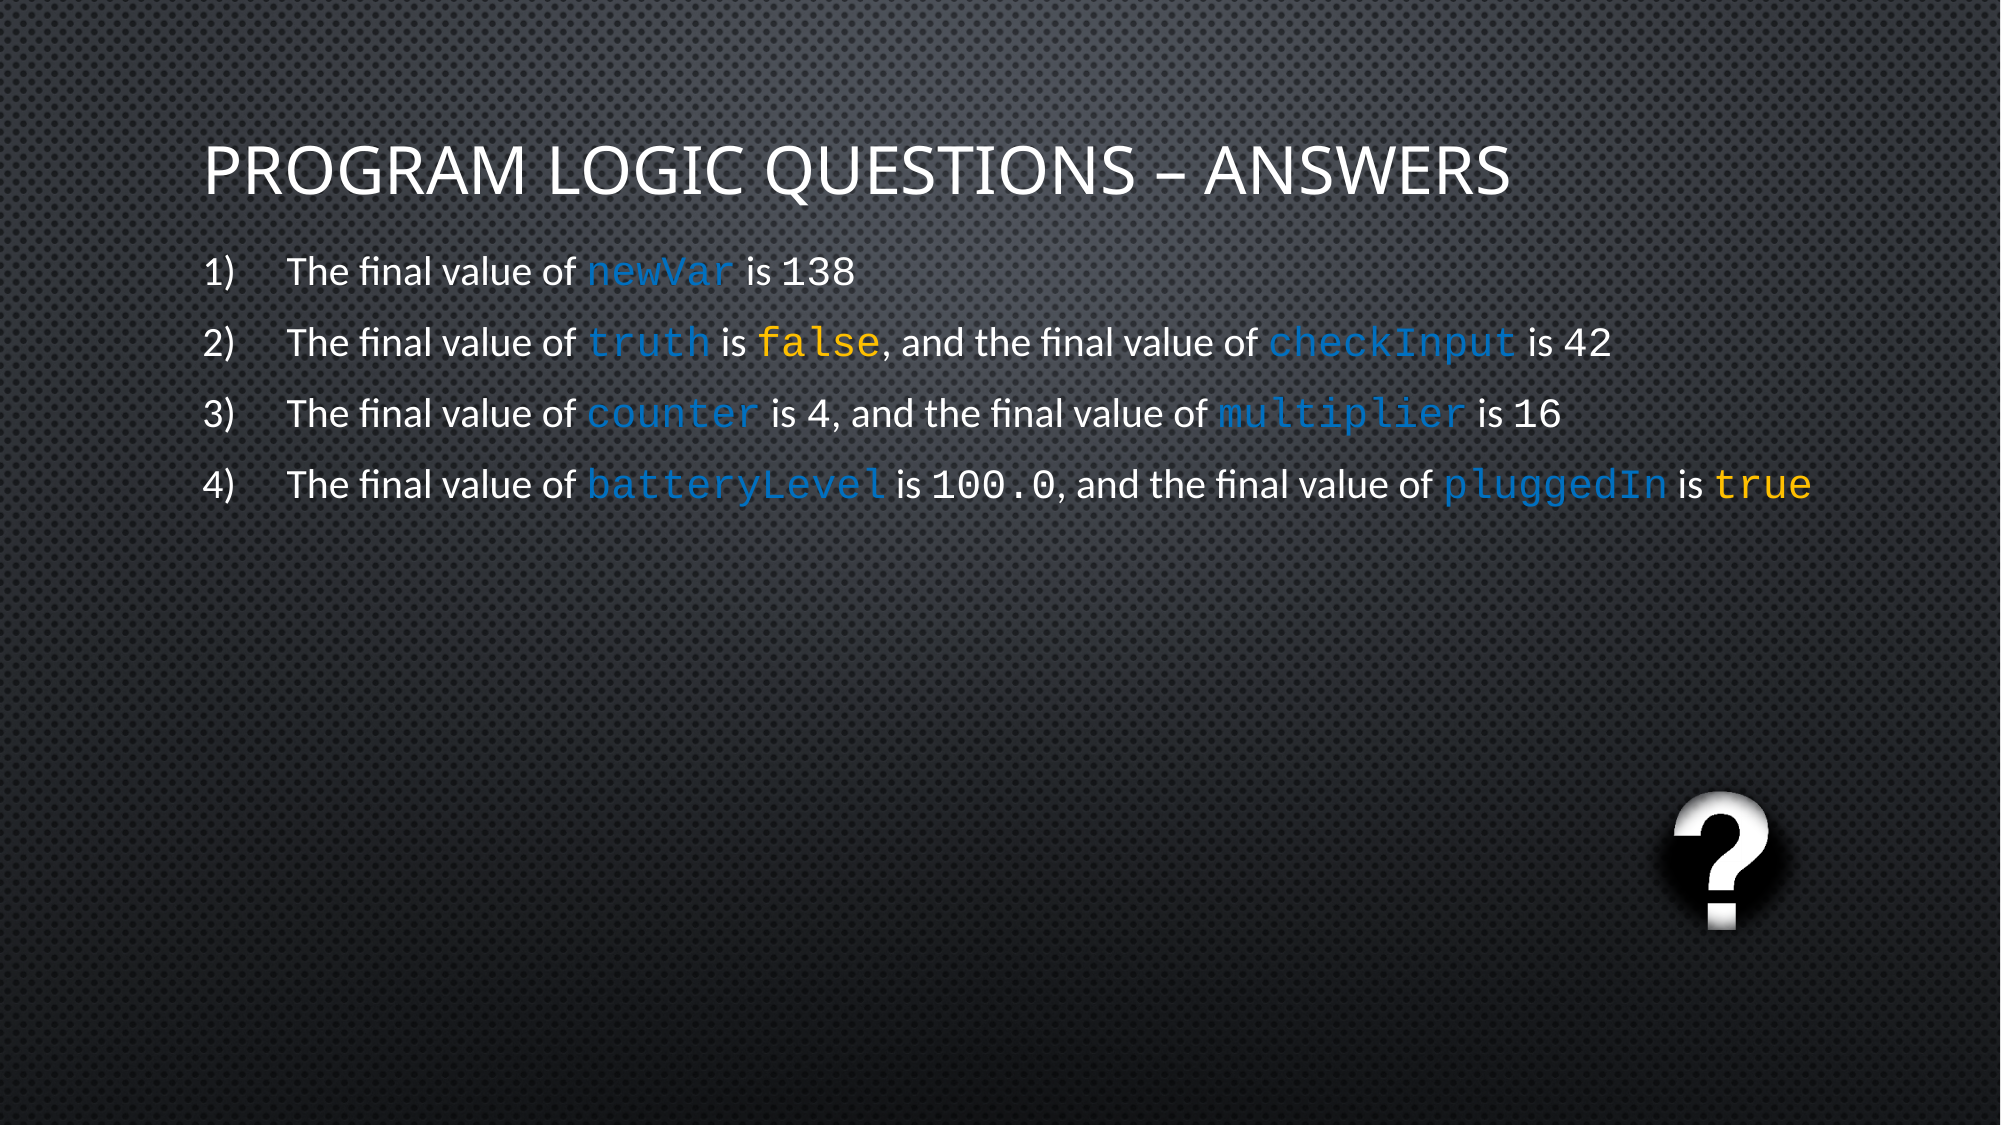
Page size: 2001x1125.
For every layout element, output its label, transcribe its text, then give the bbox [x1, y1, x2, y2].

title Program Logic Questions – Answers [187, 99, 1813, 236]
picture [1634, 772, 1813, 951]
list The final value of newVar is 138 The final value of truth is false, and the final value of checkInput is 42 The final value of counter is 4, and the final value of multiplier is 16 The final value of batteryLevel is 100.0, and the final value of pluggedIn is true [187, 236, 1897, 992]
